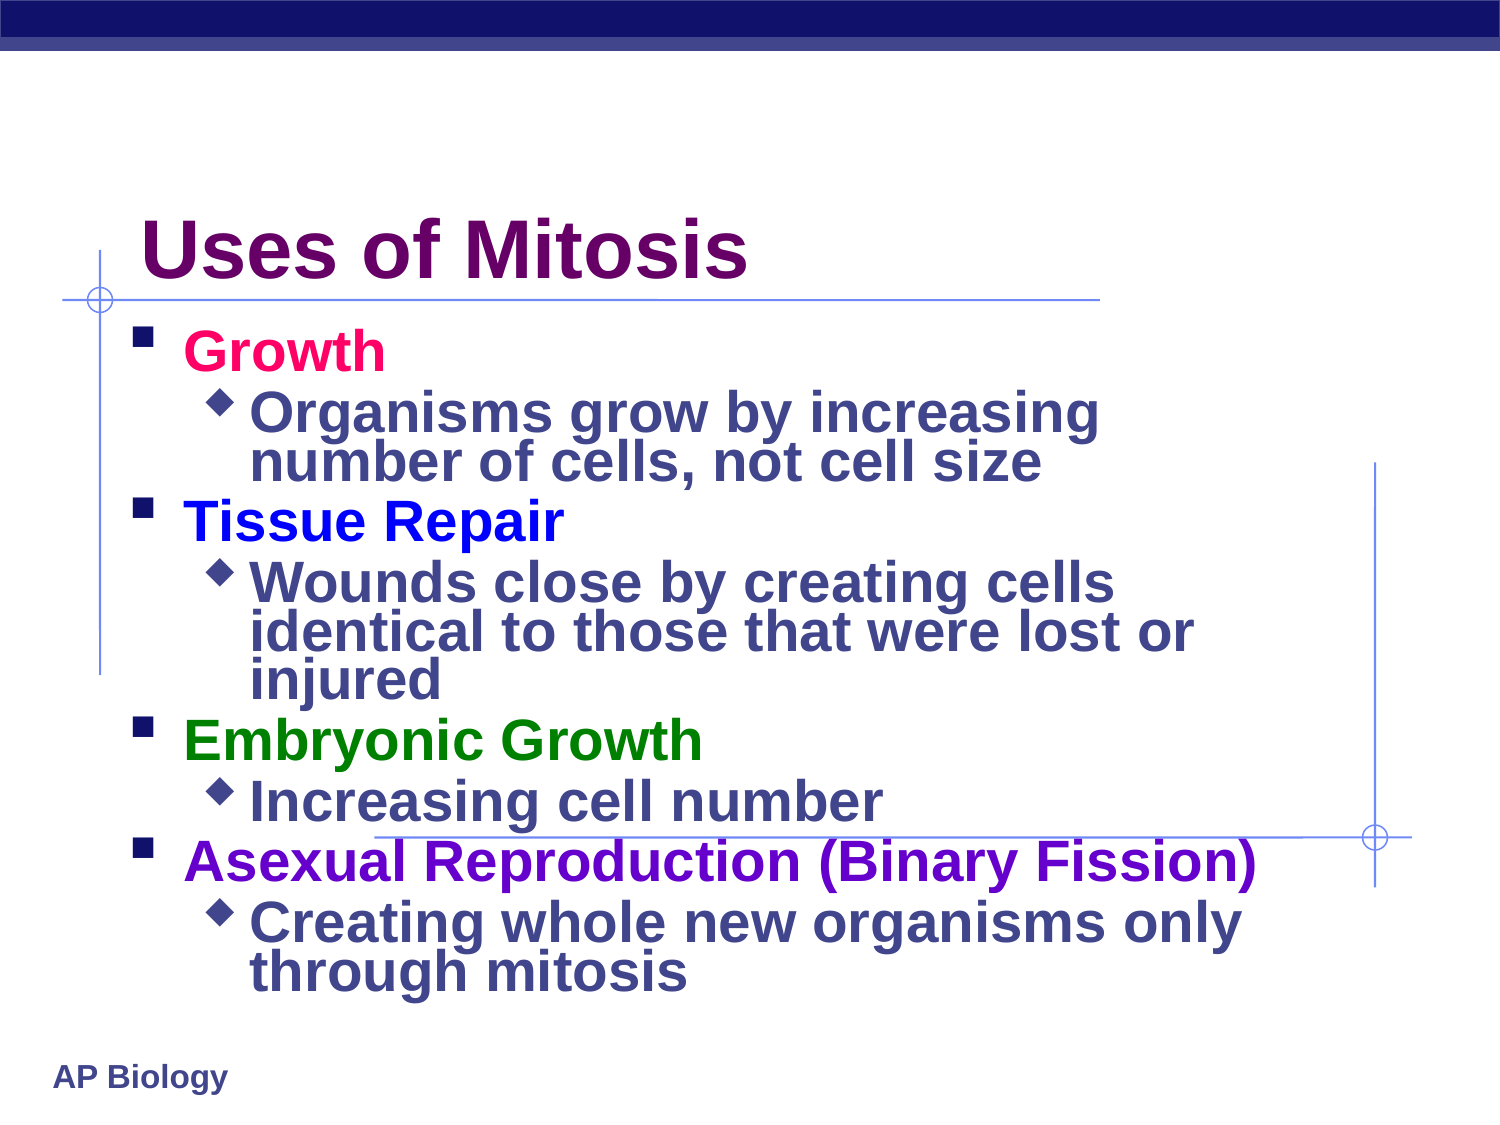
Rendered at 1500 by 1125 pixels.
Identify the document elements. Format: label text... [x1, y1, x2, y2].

list Growth Organisms grow by increasing number of cells, not cell size Tissue Repair Wounds close by creating cells identical to those that were lost or injured Embryonic Growth Increasing cell number Asexual Reproduction (Binary Fission) Creating whole new organisms only through mitosis [112, 324, 1284, 1038]
title Uses of Mitosis [124, 187, 1278, 324]
